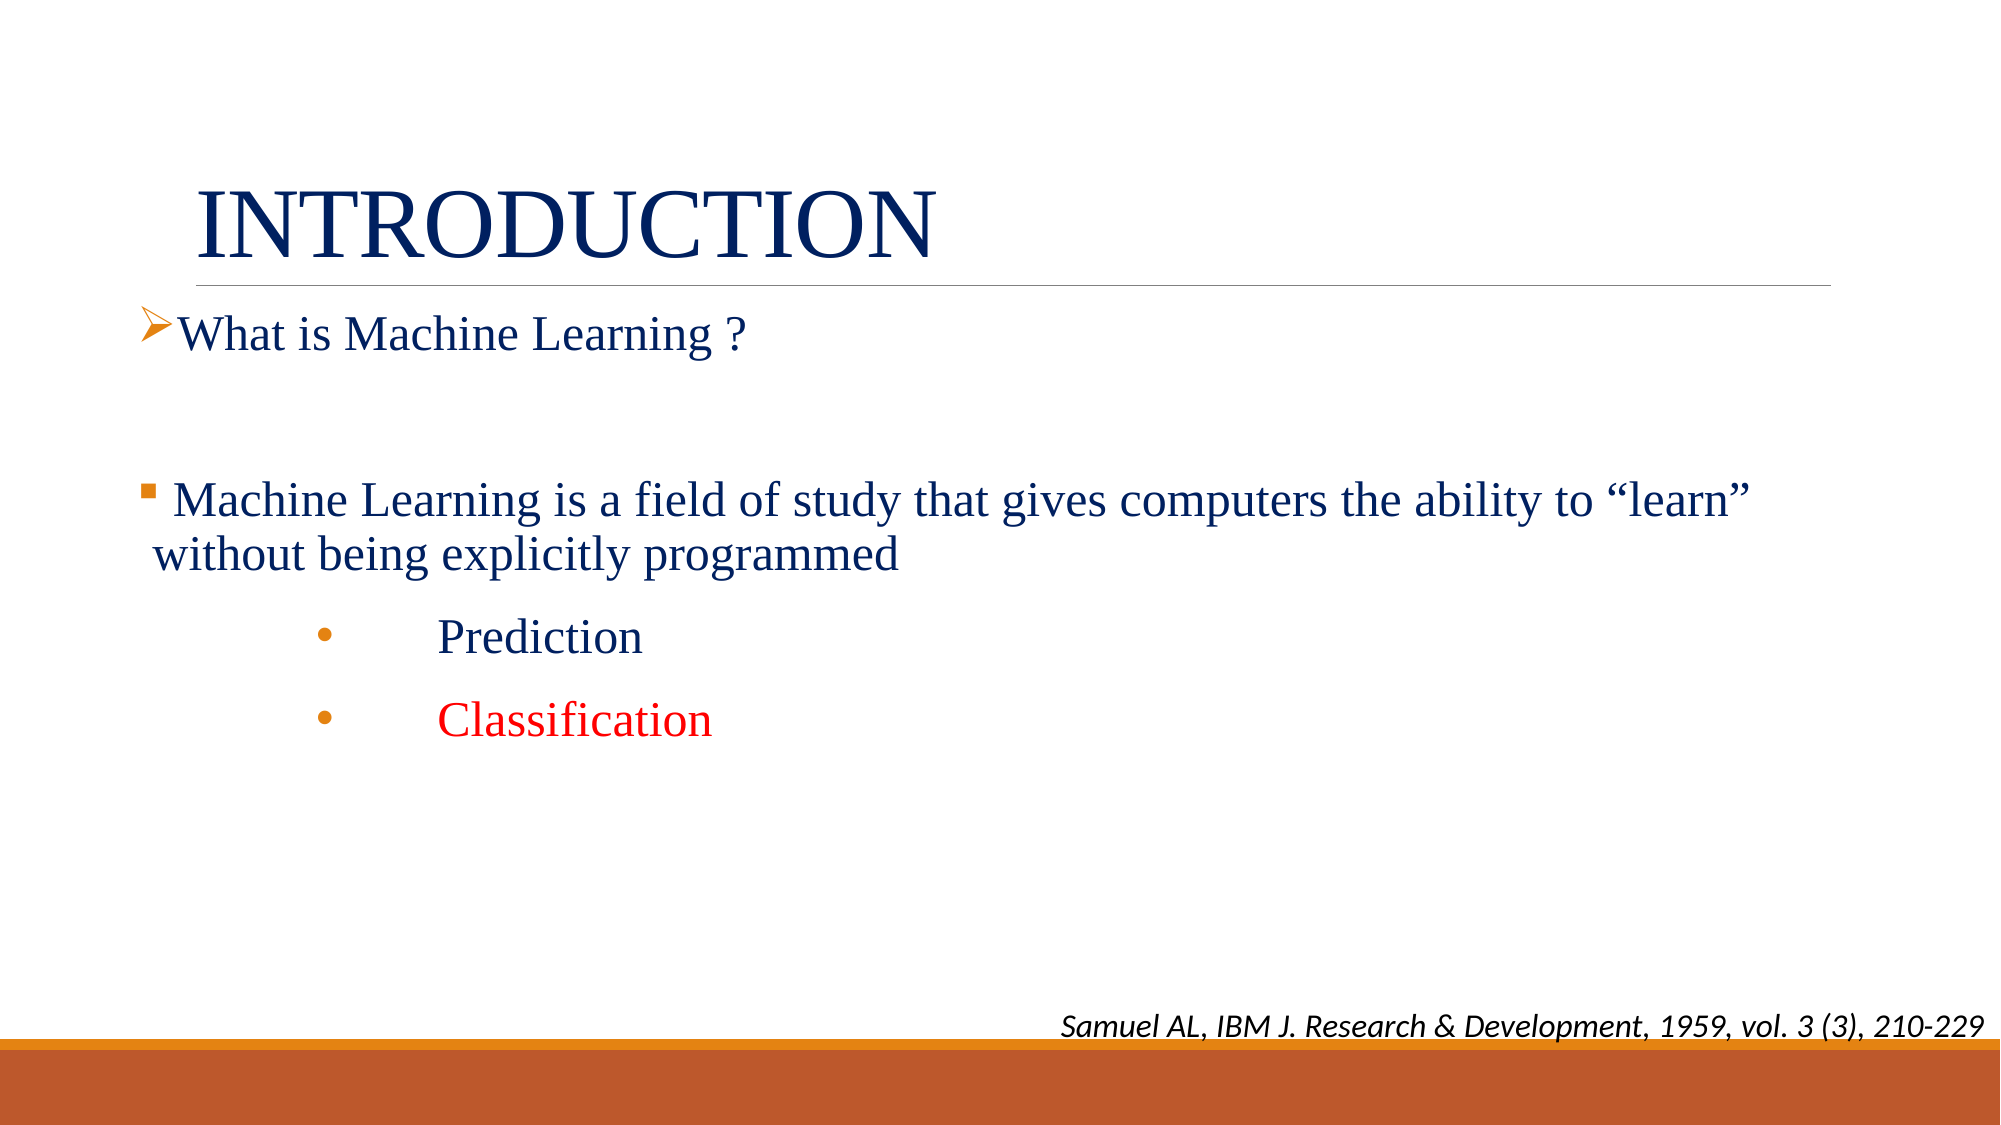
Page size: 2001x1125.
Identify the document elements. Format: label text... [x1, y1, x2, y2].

list What is Machine Learning ? Machine Learning is a field of study that gives computers the ability to “learn” without being explicitly programmed Prediction Classification [137, 299, 1863, 1046]
text_box Samuel AL, IBM J. Research & Development, 1959, vol. 3 (3), 210-229 [774, 996, 2000, 1052]
title INTRODUCTION [180, 47, 1830, 285]
